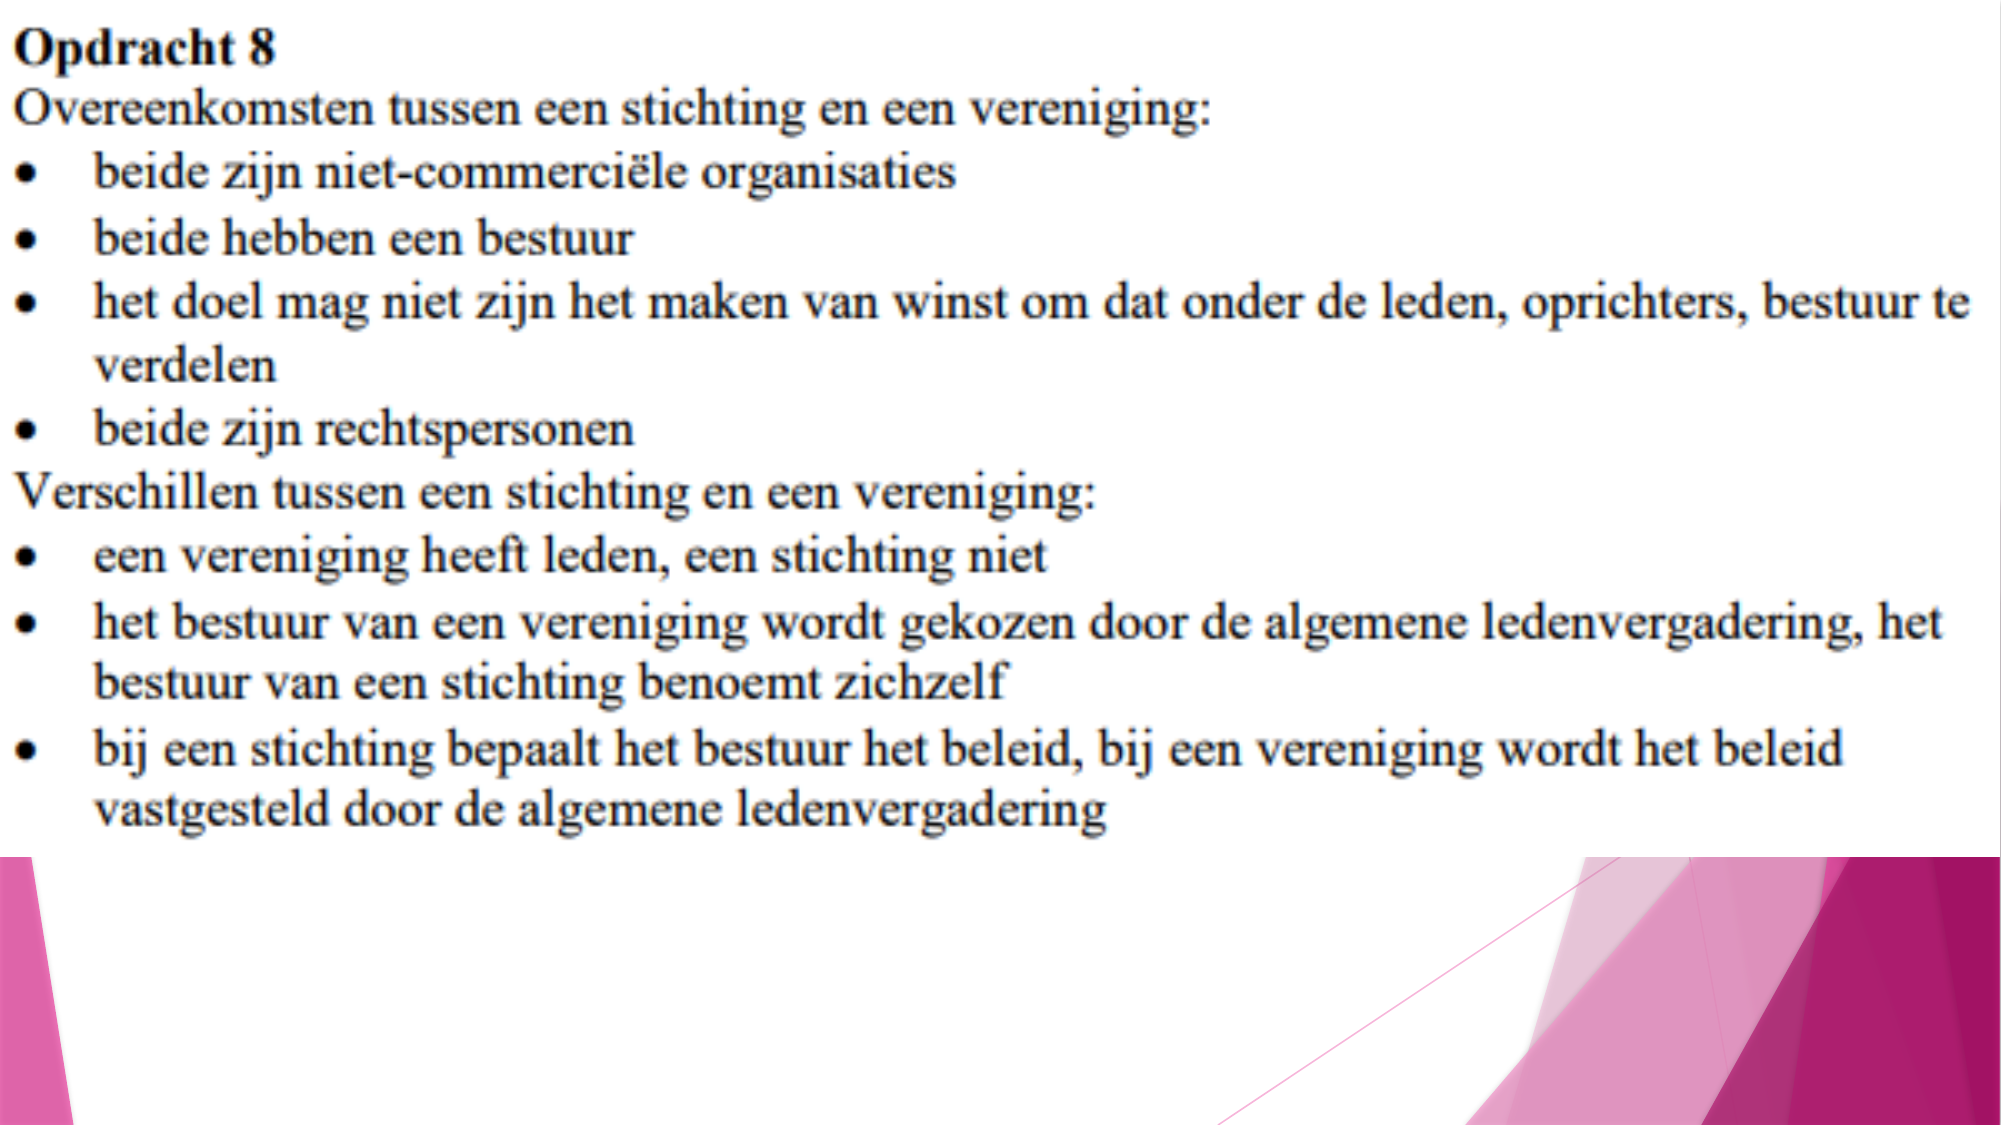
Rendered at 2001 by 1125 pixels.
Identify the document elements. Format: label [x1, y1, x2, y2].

picture [0, 0, 2000, 858]
